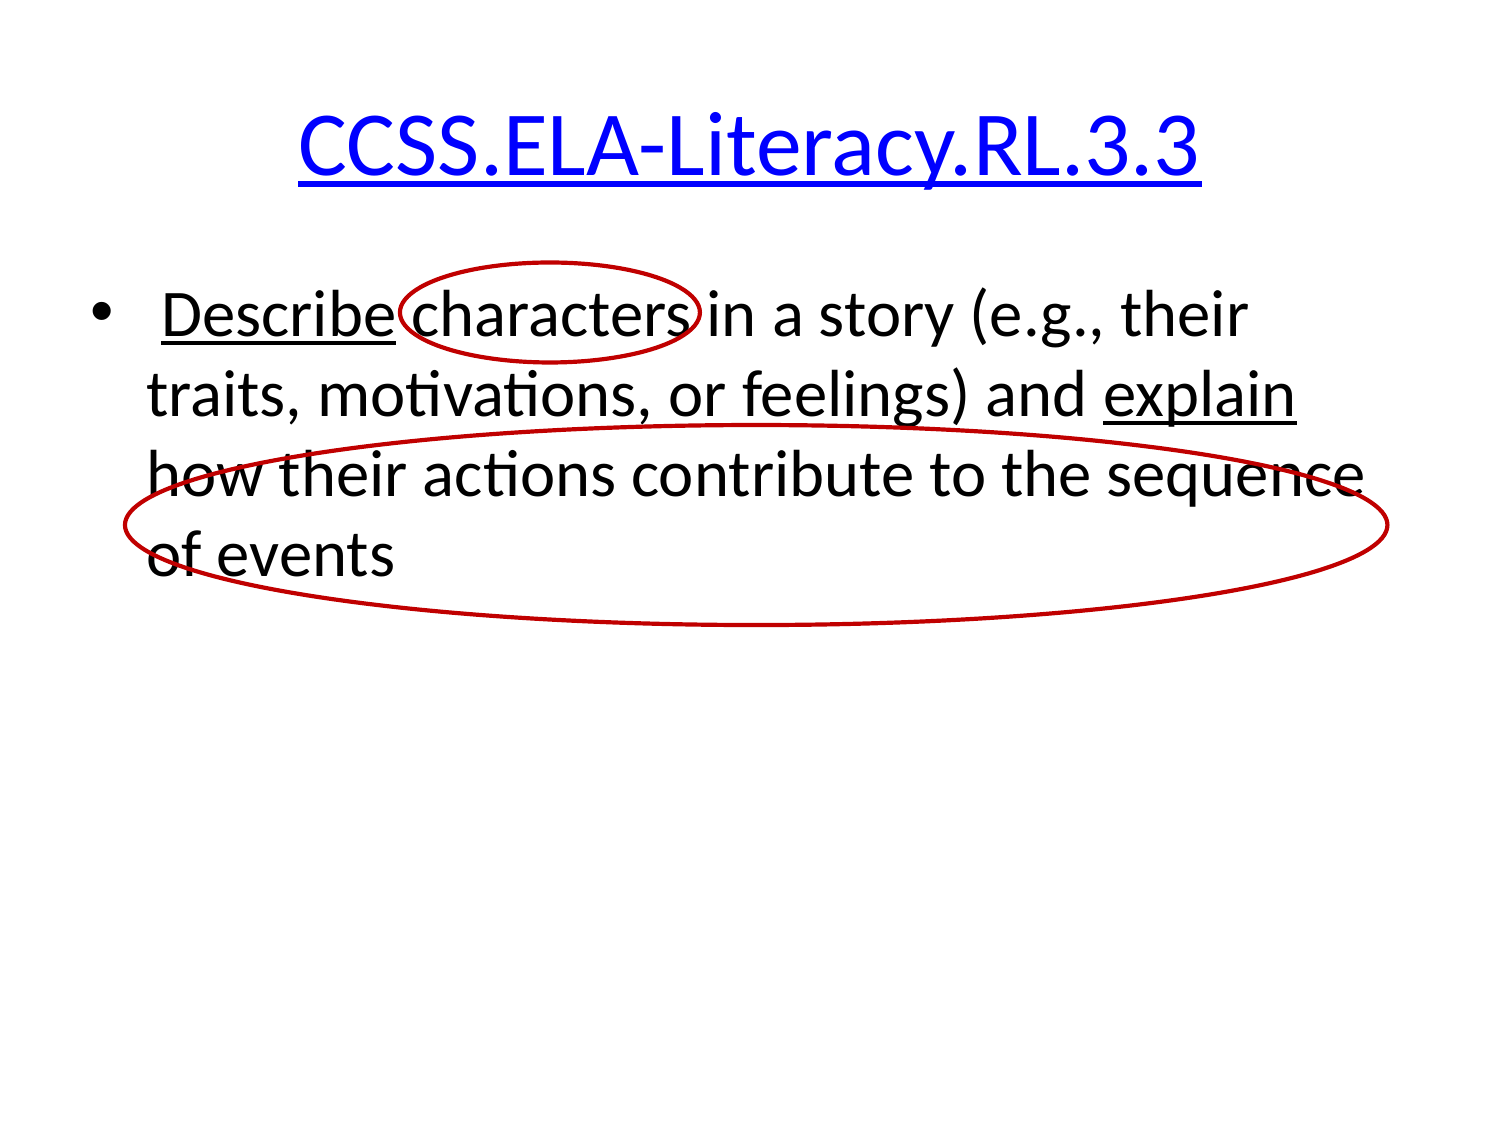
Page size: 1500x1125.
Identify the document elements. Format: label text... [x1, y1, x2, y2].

text_box [397, 260, 703, 365]
title CCSS.ELA-Literacy.RL.3.3 [75, 45, 1425, 233]
list Describe characters in a story (e.g., their traits, motivations, or feelings) and explain how their actions contribute to the sequence of events [75, 262, 1425, 1005]
text_box [122, 422, 1390, 628]
